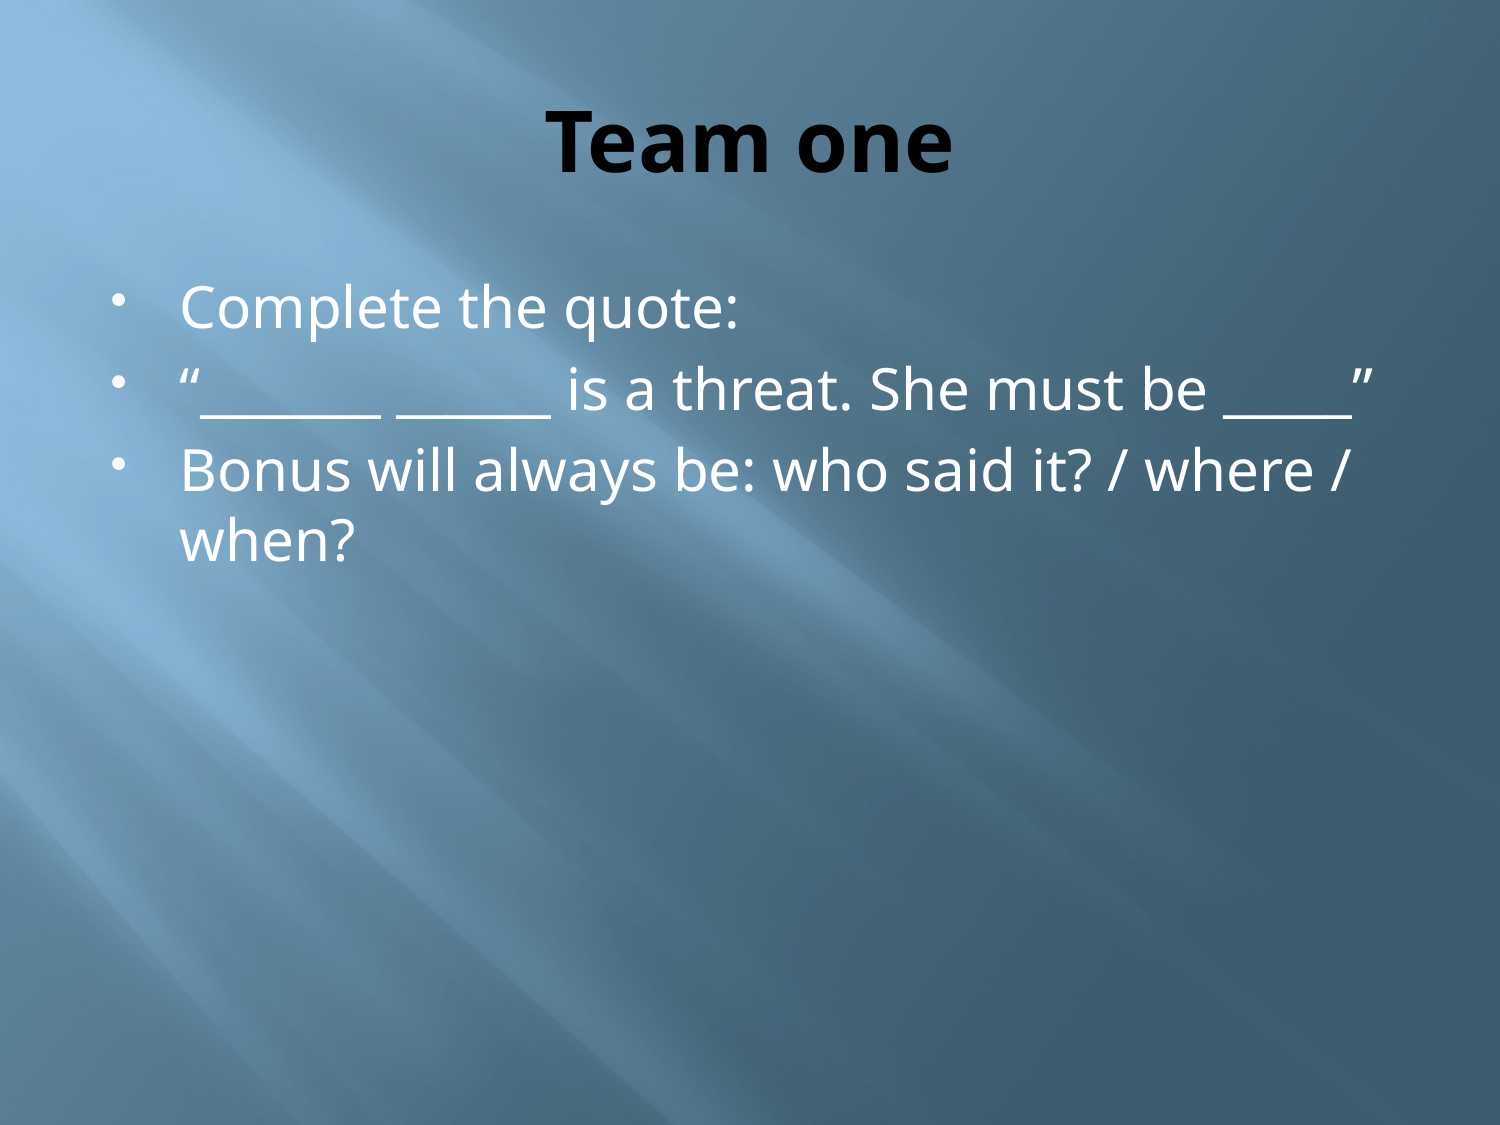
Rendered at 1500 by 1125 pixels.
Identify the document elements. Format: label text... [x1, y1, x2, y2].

title Team one [75, 45, 1425, 233]
list Complete the quote: “_______ ______ is a threat. She must be _____” Bonus will always be: who said it? / where / when? [75, 262, 1425, 1035]
